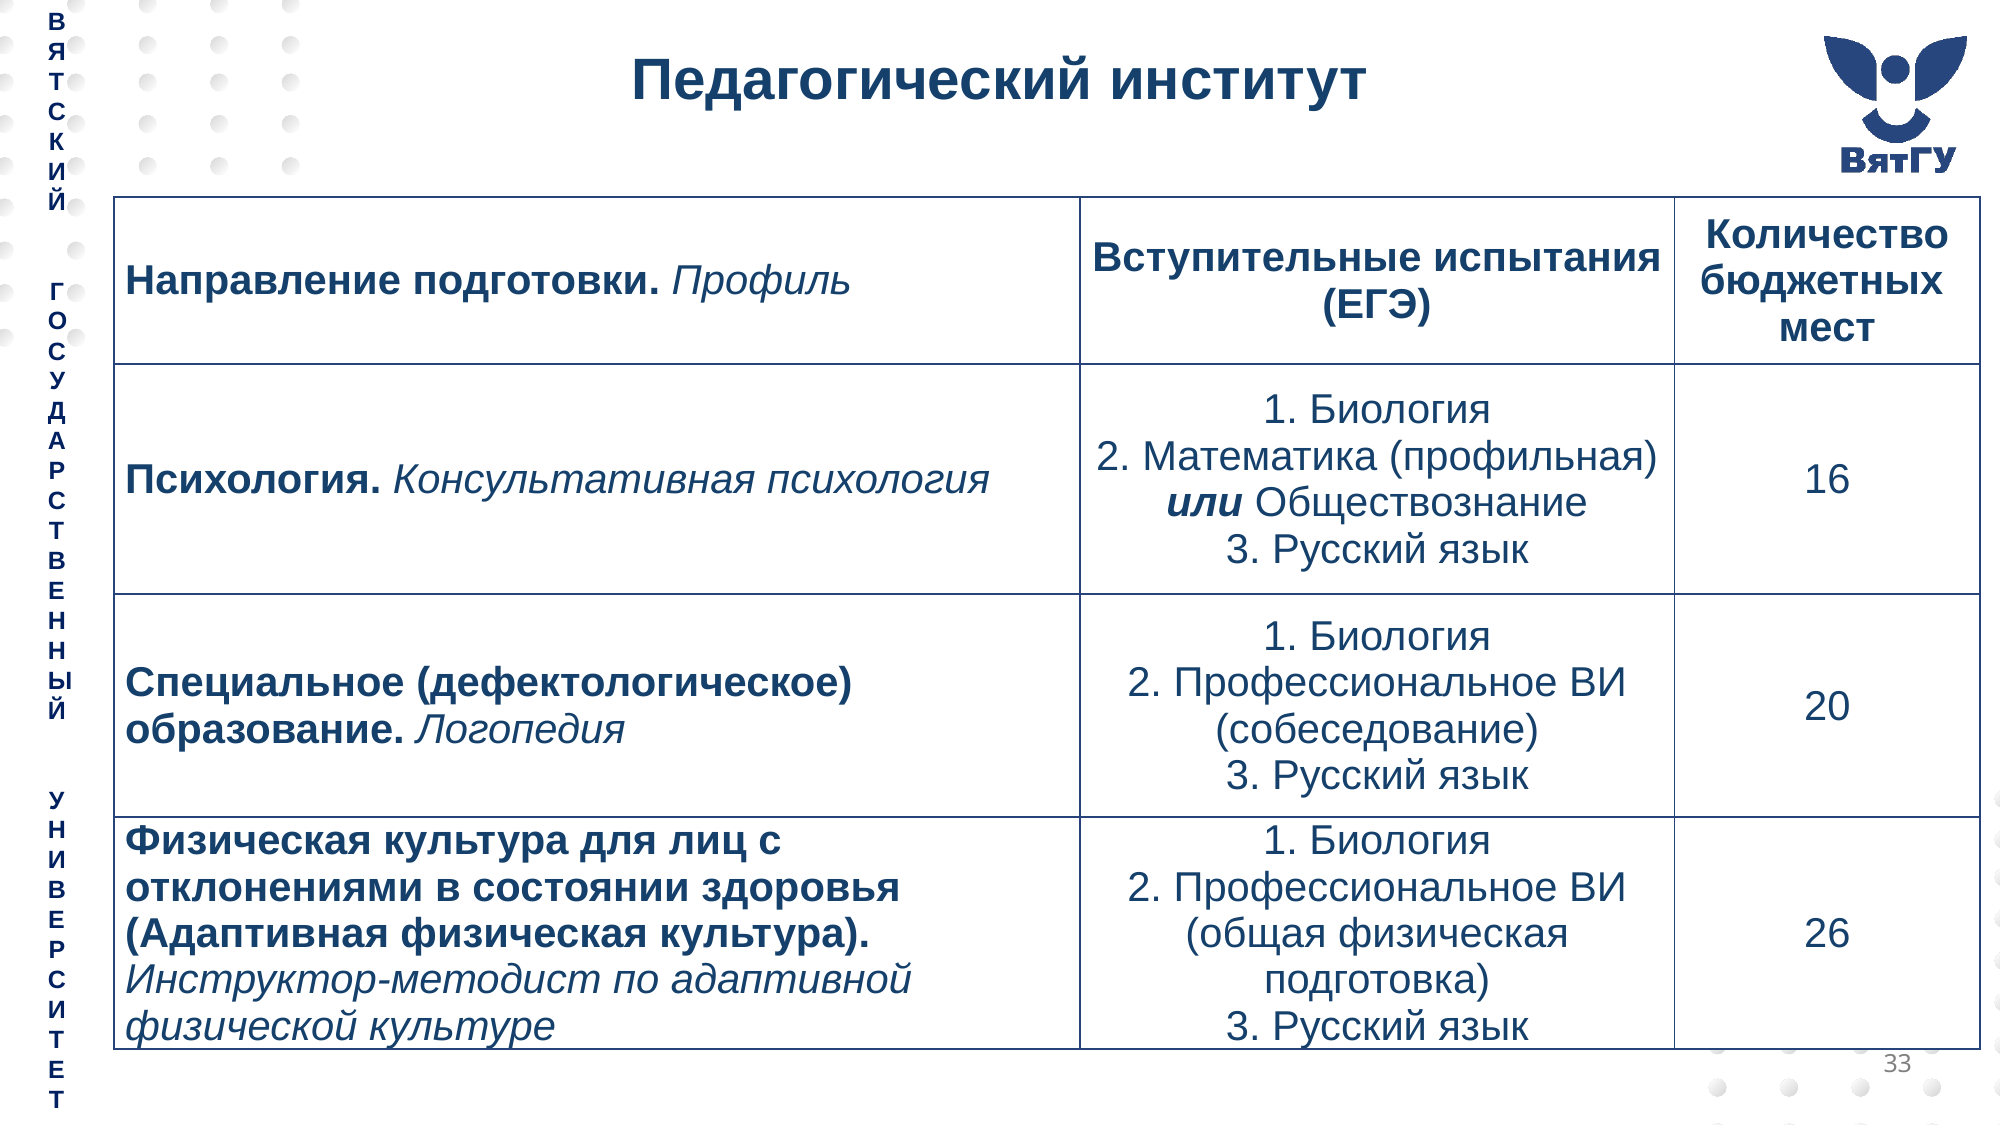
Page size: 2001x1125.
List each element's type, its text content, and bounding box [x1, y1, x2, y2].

table_cell Специальное (дефектологическое) образование. Логопедия [115, 595, 1079, 816]
table_cell Психология. Консультативная психология [115, 365, 1079, 593]
picture [1886, 36, 1967, 173]
table_cell 1. Биология 2. Математика (профильная) или Обществознание 3. Русский язык [1081, 365, 1674, 593]
table_cell 16 [1675, 365, 1979, 593]
table_header Вступительные испытания (ЕГЭ) [1081, 198, 1674, 363]
table_cell Физическая культура для лиц с отклонениями в состоянии здоровья (Адаптивная физическая культура). Инструктор-методист по адаптивной физической культуре [115, 818, 1079, 1048]
slide_number 33 [1815, 1050, 1981, 1095]
table_cell 26 [1675, 818, 1979, 1048]
table_header Направление подготовки. Профиль [115, 198, 1079, 363]
table_header Количество бюджетных мест [1675, 198, 1979, 363]
title Педагогический институт [114, 33, 1886, 196]
table_cell 1. Биология 2. Профессиональное ВИ (общая физическая подготовка) 3. Русский язык [1081, 818, 1674, 1048]
table_cell 20 [1675, 595, 1979, 816]
table_cell 1. Биология 2. Профессиональное ВИ (собеседование) 3. Русский язык [1081, 595, 1674, 816]
